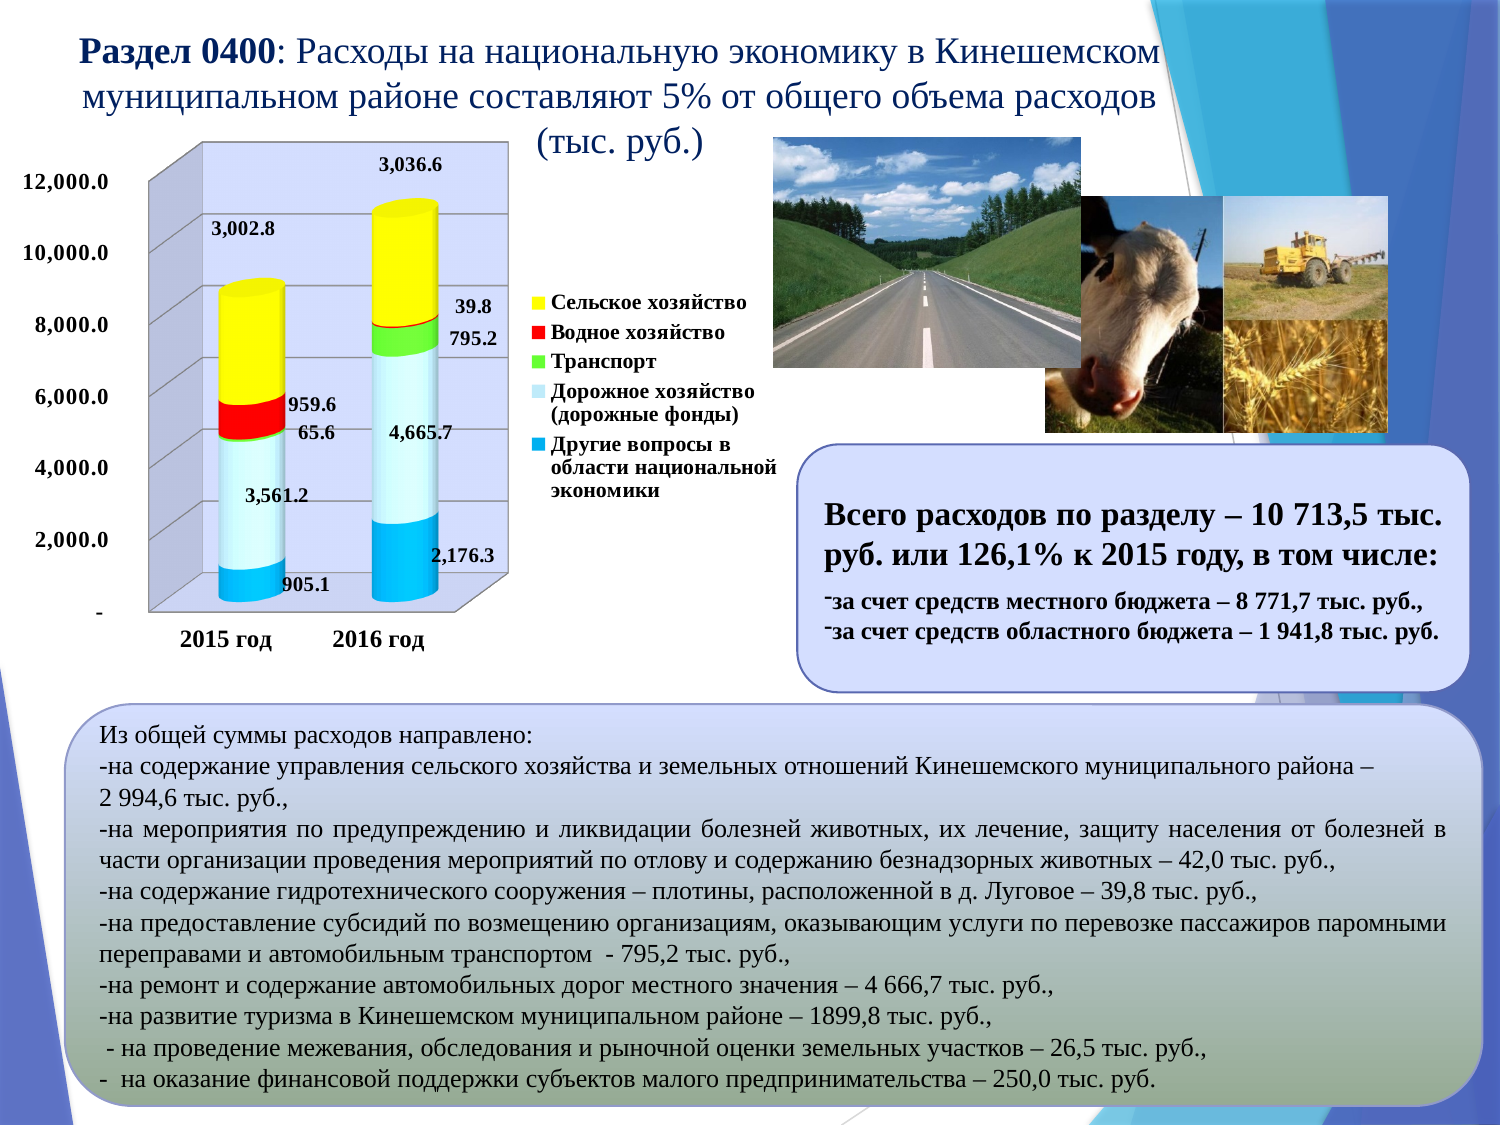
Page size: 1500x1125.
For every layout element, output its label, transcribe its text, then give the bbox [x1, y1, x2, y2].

text_box Раздел 0400: Расходы на национальную экономику в Кинешемском муниципальном районе составляют 5% от общего объема расходов (тыс. руб.) [41, 19, 1199, 169]
chart [0, 124, 798, 670]
picture [773, 136, 1389, 433]
text_box Из общей суммы расходов направлено: -на содержание управления сельского хозяйства и земельных отношений Кинешемского муниципального района – 2 994,6 тыс. руб., -на мероприятия по предупреждению и ликвидации болезней животных, их лечение, защиту населения от болезней в части организации проведения мероприятий по отлову и содержанию безнадзорных животных – 42,0 тыс. руб., -на содержание гидротехнического сооружения – плотины, расположенной в д. Луговое – 39,8 тыс. руб., -на предоставление субсидий по возмещению организациям, оказывающим услуги по перевозке пассажиров паромными переправами и автомобильным транспортом - 795,2 тыс. руб., -на ремонт и содержание автомобильных дорог местного значения – 4 666,7 тыс. руб., -на развитие туризма в Кинешемском муниципальном районе – 1899,8 тыс. руб., - на проведение межевания, обследования и рыночной оценки земельных участков – 26,5 тыс. руб., - на оказание финансовой поддержки субъектов малого предпринимательства – 250,0 тыс. руб. [63, 703, 1484, 1107]
text_box Всего расходов по разделу – 10 713,5 тыс. руб. или 126,1% к 2015 году, в том числе: за счет средств местного бюджета – 8 771,7 тыс. руб., за счет средств областного бюджета – 1 941,8 тыс. руб. [801, 443, 1472, 694]
